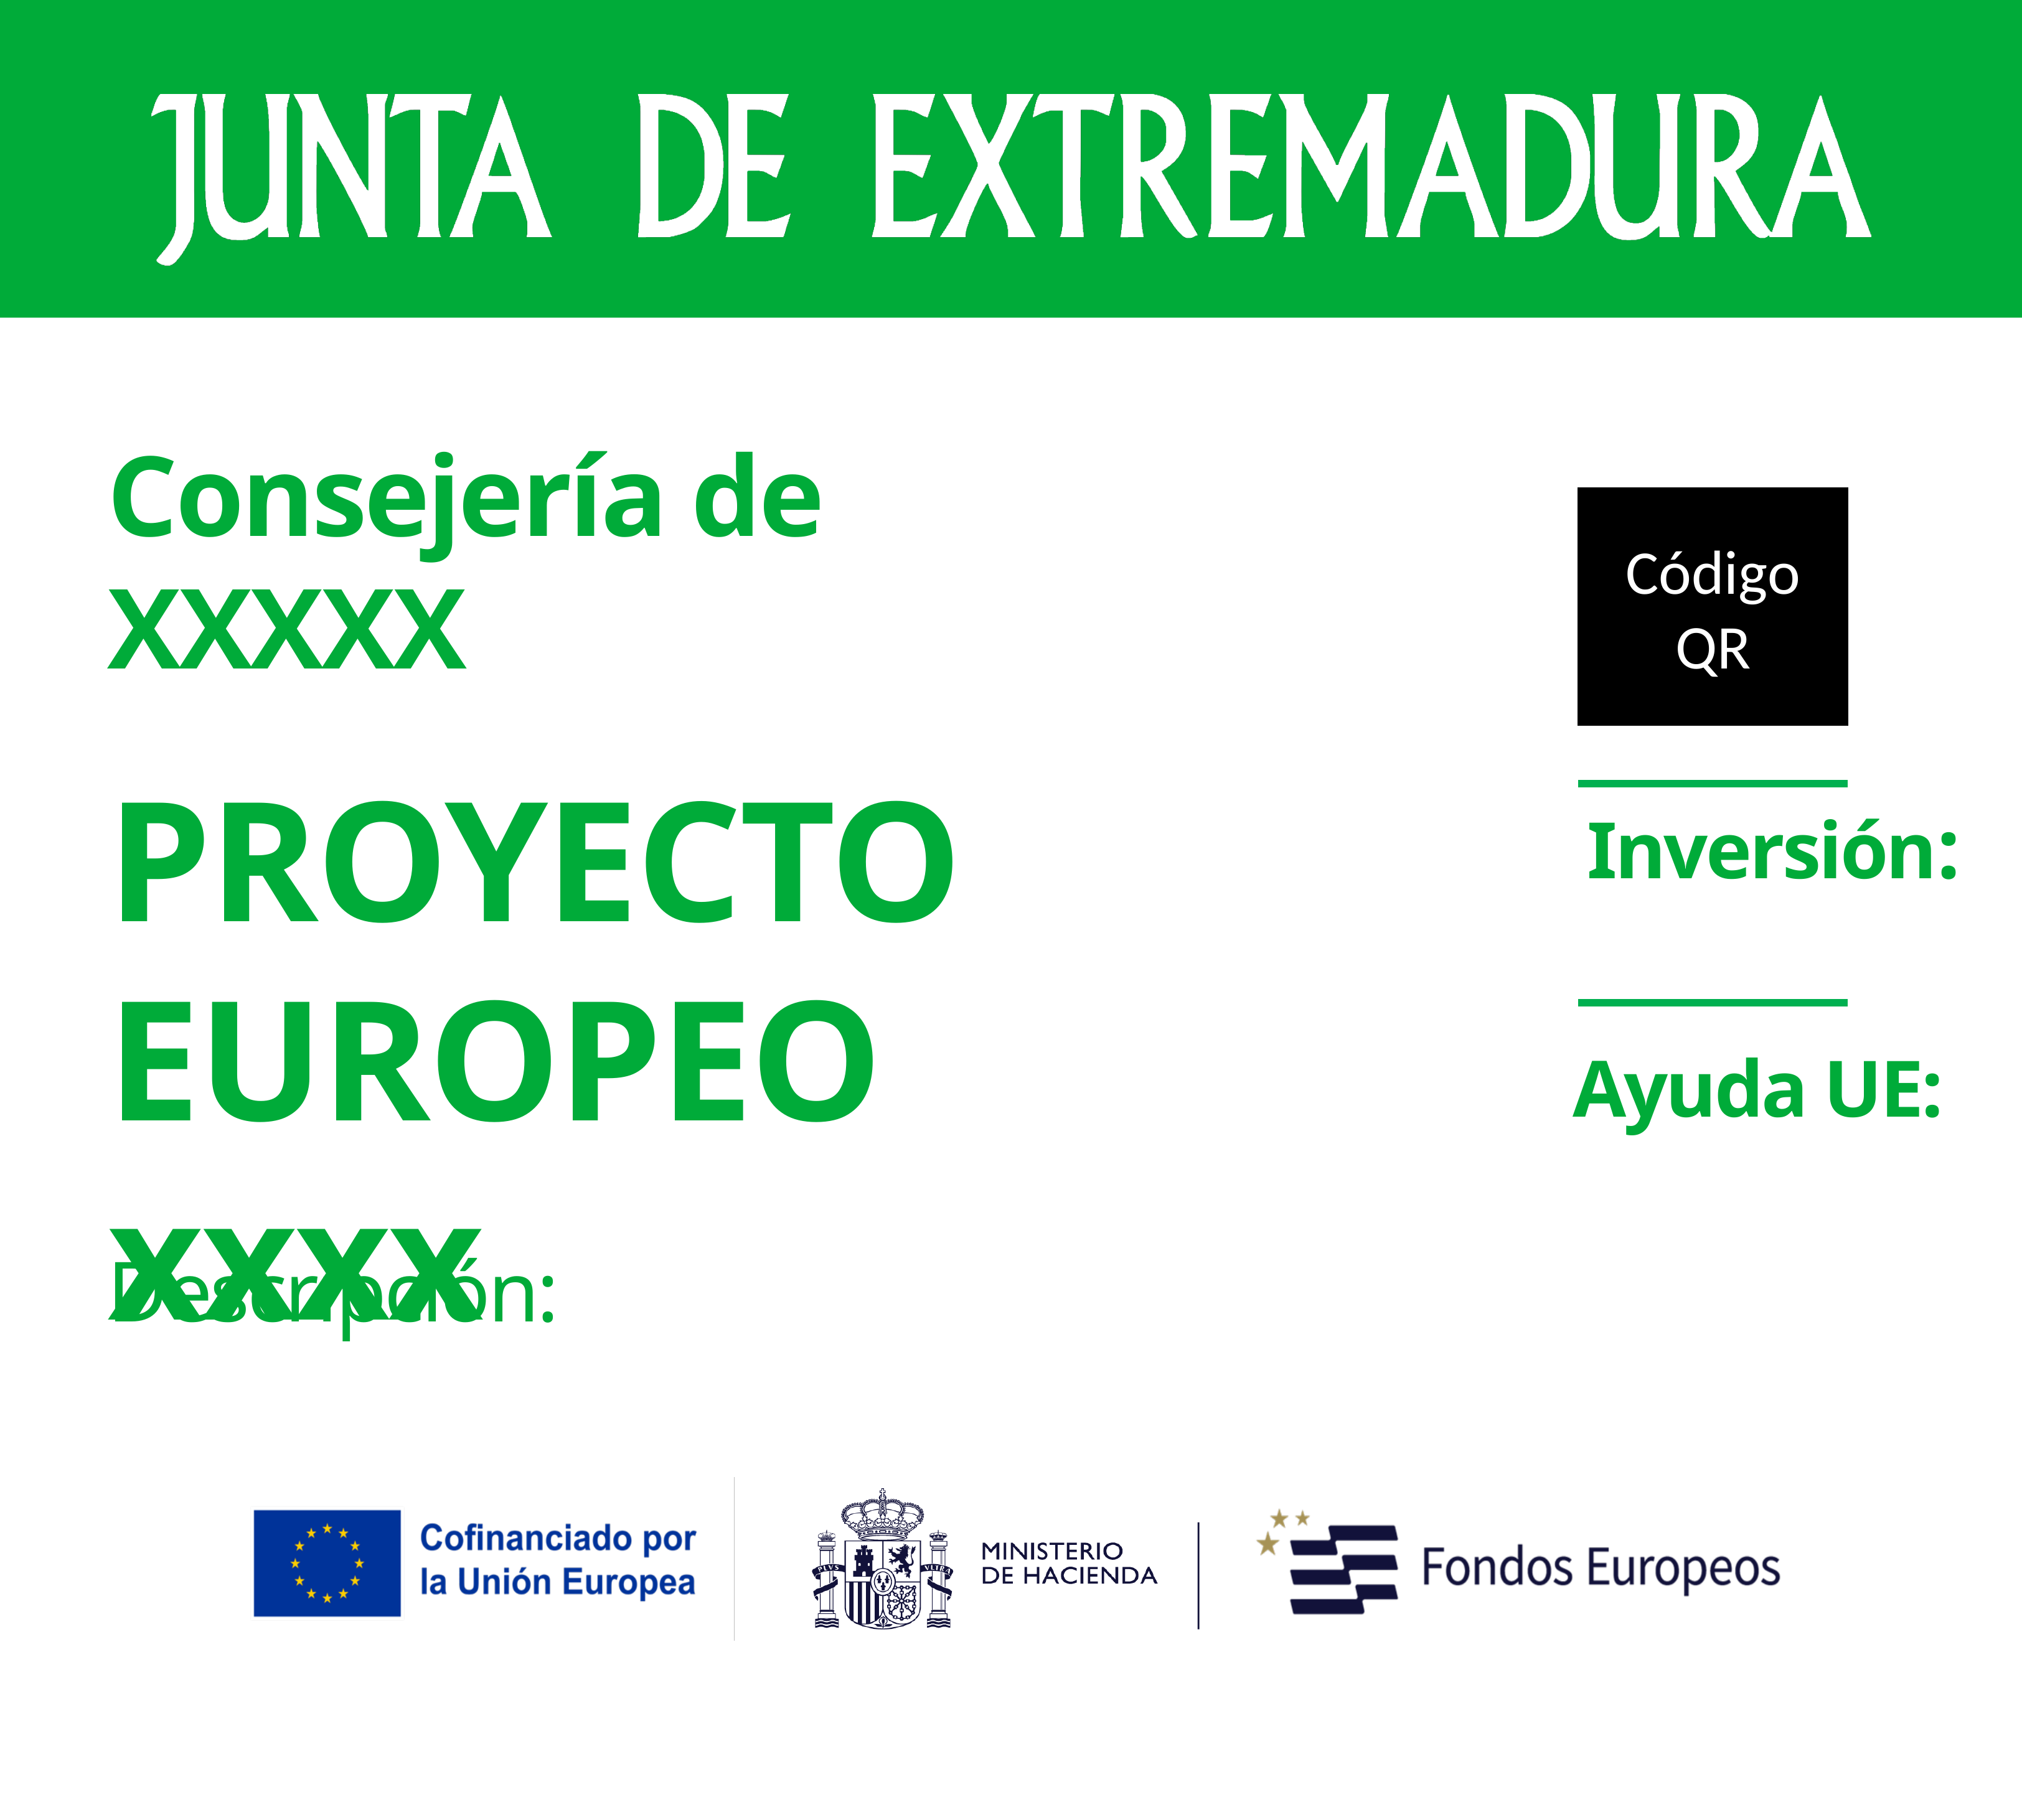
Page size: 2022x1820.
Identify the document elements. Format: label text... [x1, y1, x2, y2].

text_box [246, 1457, 1790, 1661]
text_box [0, 0, 2022, 318]
text_box Consejería de XXXXX [98, 420, 877, 696]
picture [150, 94, 1871, 266]
text_box PROYECTO EUROPEO xxxx [98, 751, 1114, 1358]
text_box Inversión: [1578, 790, 2022, 941]
text_box Ayuda UE: [1563, 1034, 2022, 1179]
text_box Código QR [1578, 487, 1848, 726]
text_box Descripción: [98, 1234, 832, 1384]
